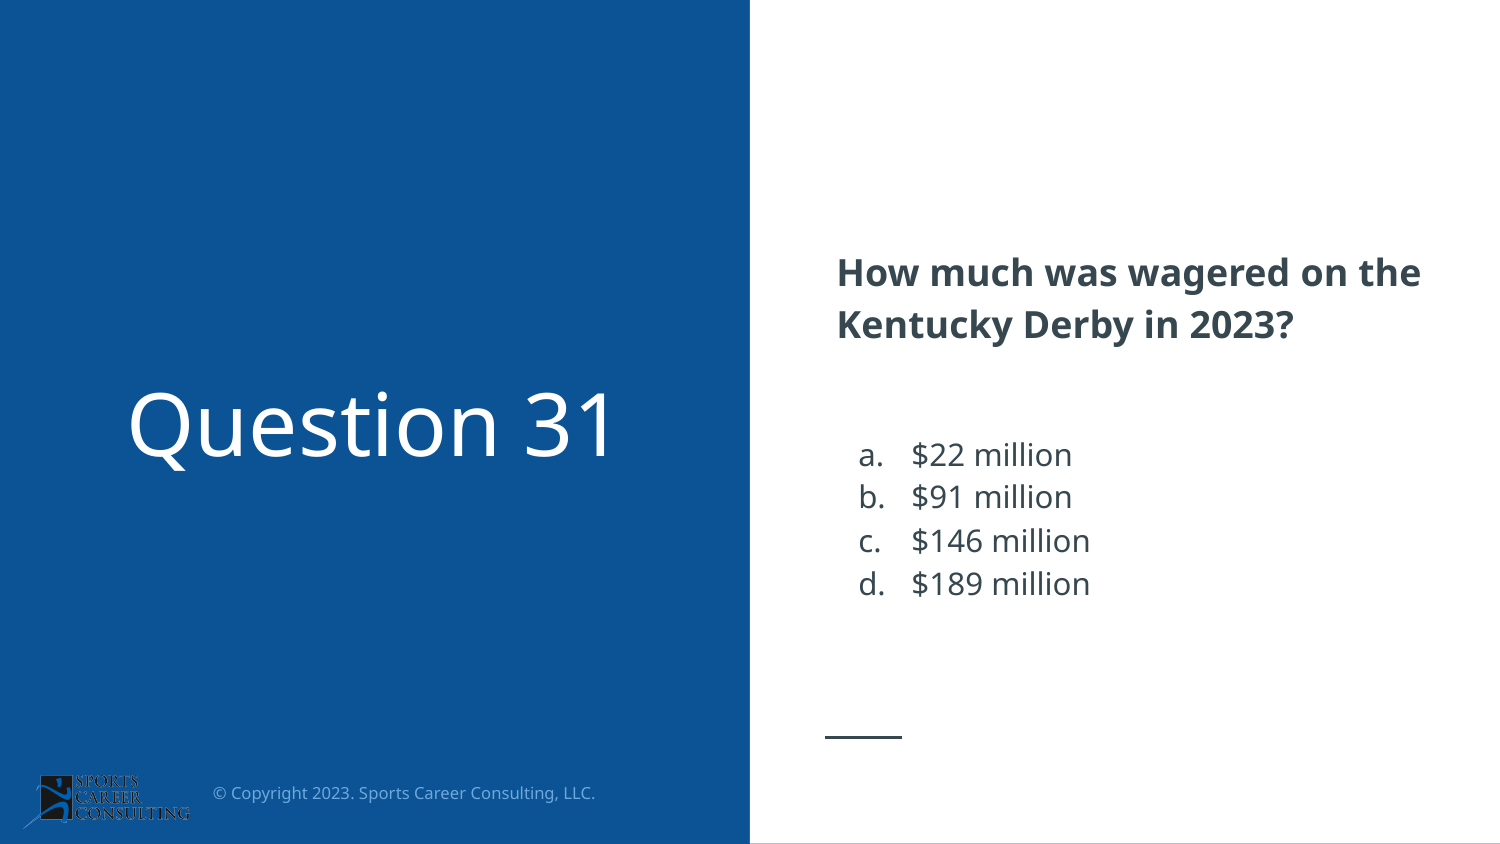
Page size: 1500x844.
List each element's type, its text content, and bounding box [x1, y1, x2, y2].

title Question 31 [43, 298, 708, 546]
text_box © Copyright 2023. Sports Career Consulting, LLC. [197, 767, 750, 838]
picture [22, 774, 190, 829]
list How much was wagered on the Kentucky Derby in 2023? $22 million $91 million $146 million $189 million [821, 118, 1486, 725]
